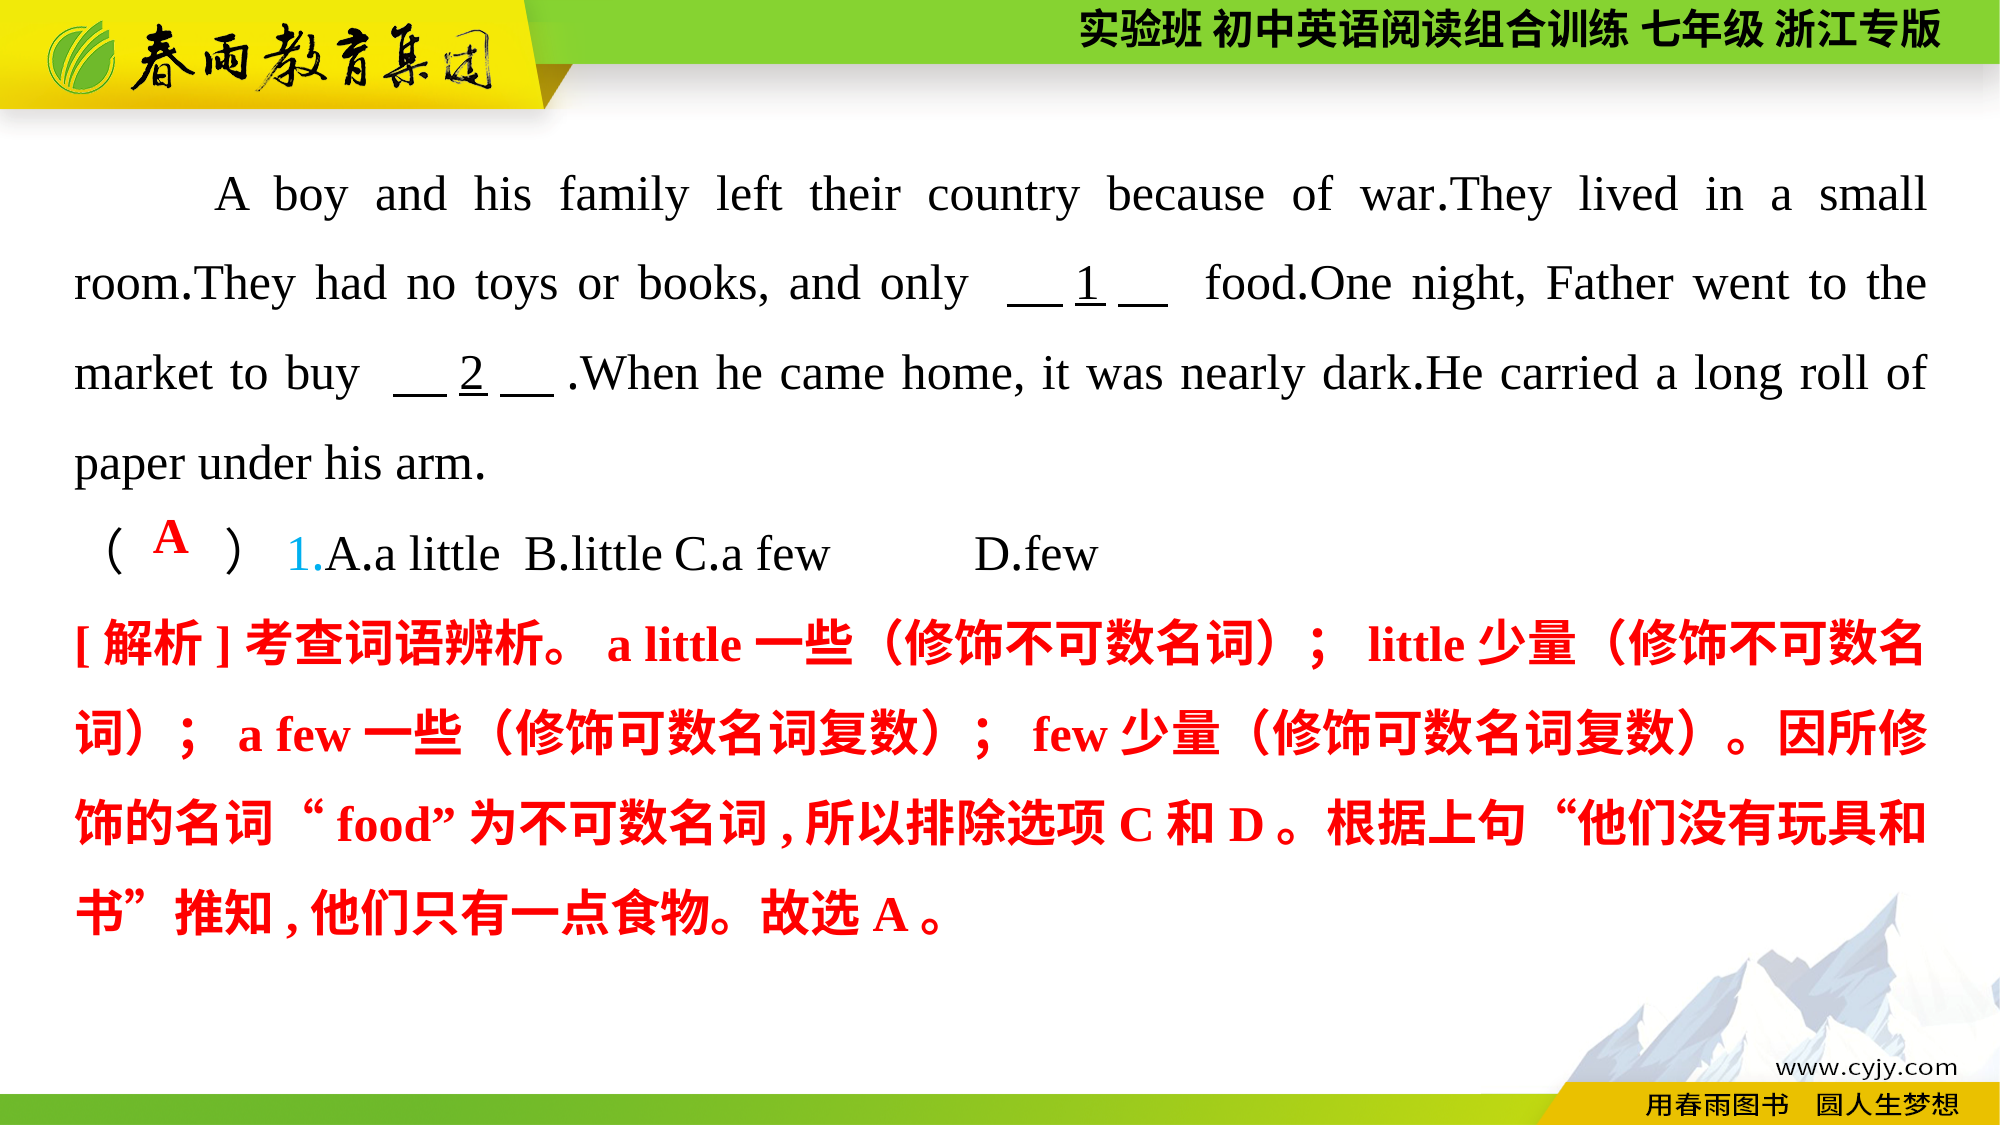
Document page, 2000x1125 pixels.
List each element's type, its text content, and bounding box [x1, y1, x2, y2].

picture [0, 0, 2000, 1125]
text_box A [138, 496, 204, 572]
text_box [解析]考查词语辨析。a little一些（修饰不可数名词）；little少量（修饰不可数名词）；a few一些（修饰可数名词复数）；few少量（修饰可数名词复数）。因所修饰的名词“food”为不可数名词,所以排除选项C和D。根据上句“他们没有玩具和书”推知,他们只有一点食物。故选A。 [59, 574, 1944, 950]
list A boy and his family left their country because of war.They lived in a small room.They had no toys or books, and only 1 food.One night, Father went to the market to buy 2 .When he came home, it was nearly dark.He carried a long roll of paper under his arm. （ ）1.A.a little B.little C.a few D.few [59, 122, 1944, 574]
